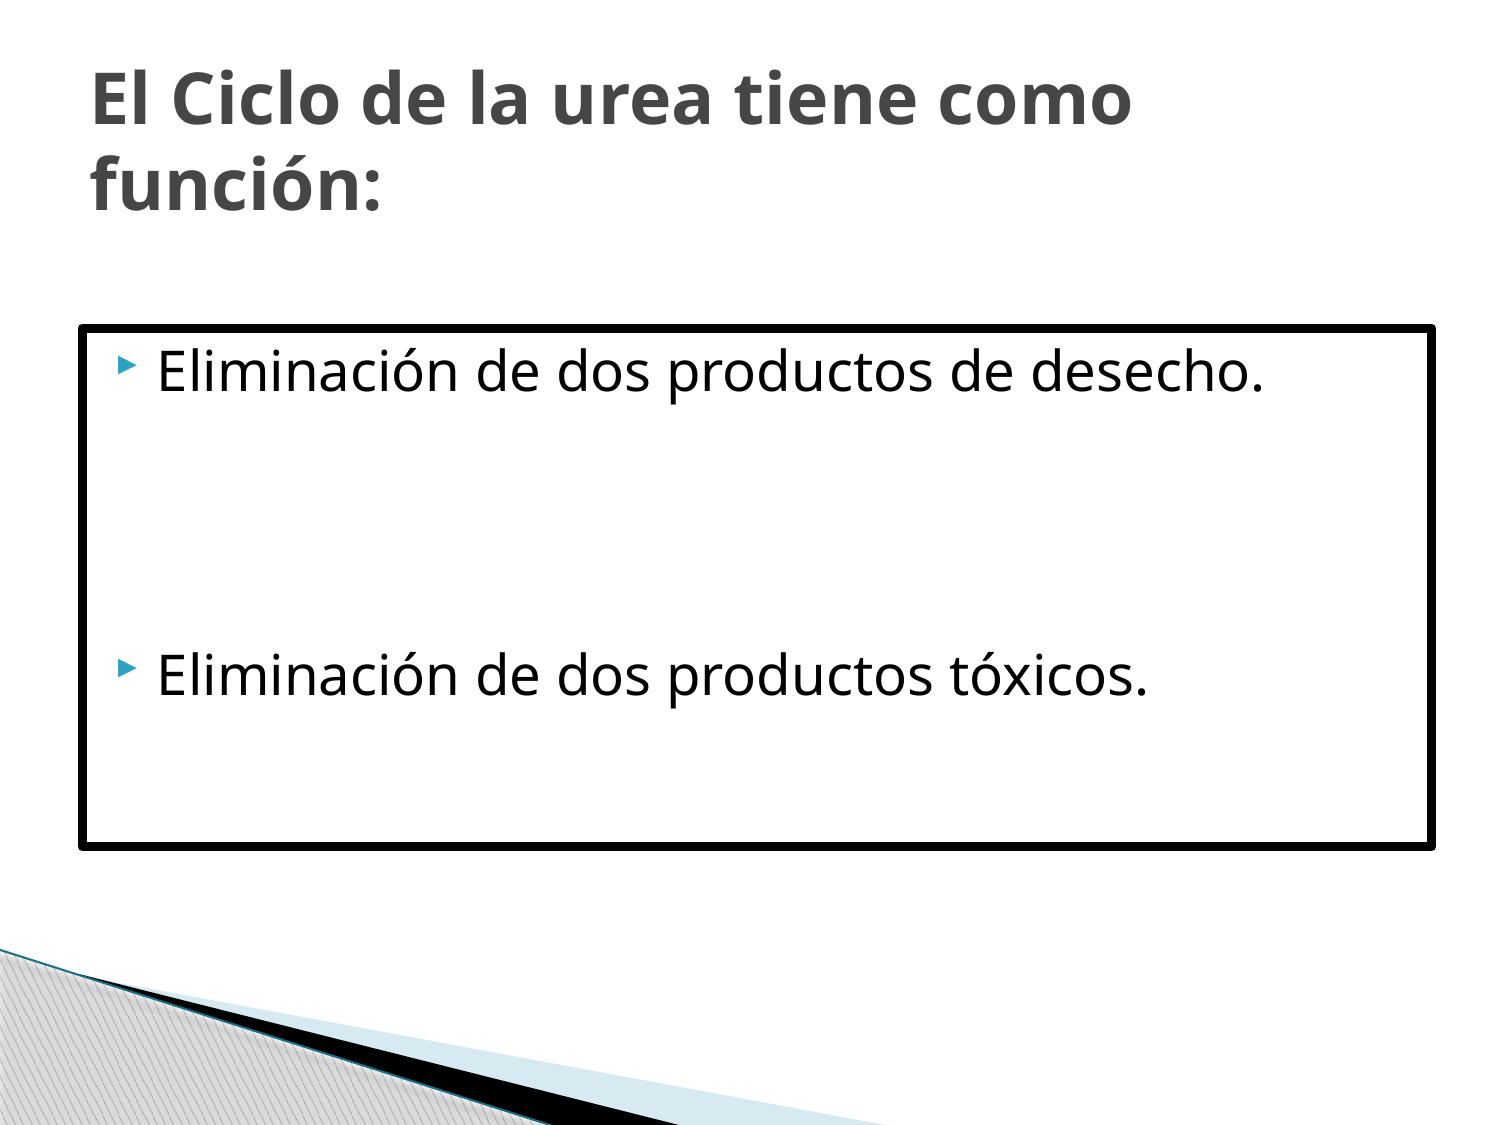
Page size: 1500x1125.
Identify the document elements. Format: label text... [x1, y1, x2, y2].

title El Ciclo de la urea tiene como función: [75, 45, 1425, 233]
list Eliminación de dos productos de desecho. Eliminación de dos productos tóxicos. [78, 324, 1436, 851]
